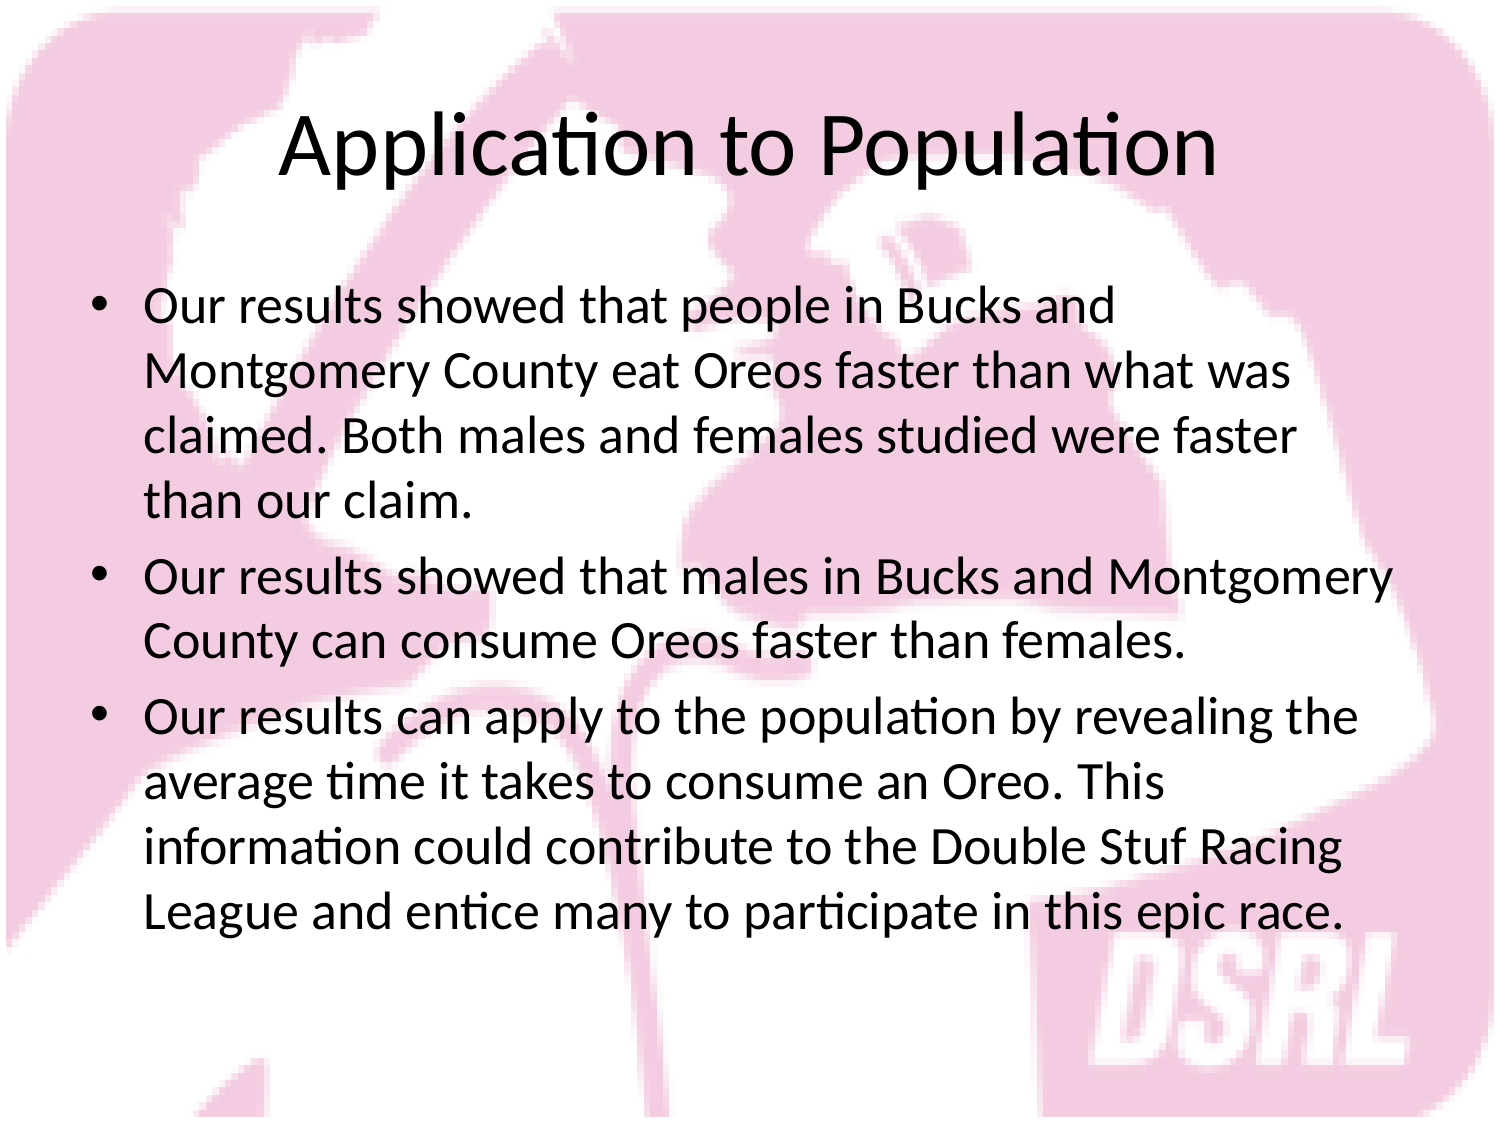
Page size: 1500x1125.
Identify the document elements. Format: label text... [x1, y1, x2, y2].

list Our results showed that people in Bucks and Montgomery County eat Oreos faster than what was claimed. Both males and females studied were faster than our claim. Our results showed that males in Bucks and Montgomery County can consume Oreos faster than females. Our results can apply to the population by revealing the average time it takes to consume an Oreo. This information could contribute to the Double Stuf Racing League and entice many to participate in this epic race. [75, 262, 1425, 1005]
title Application to Population [75, 45, 1425, 233]
